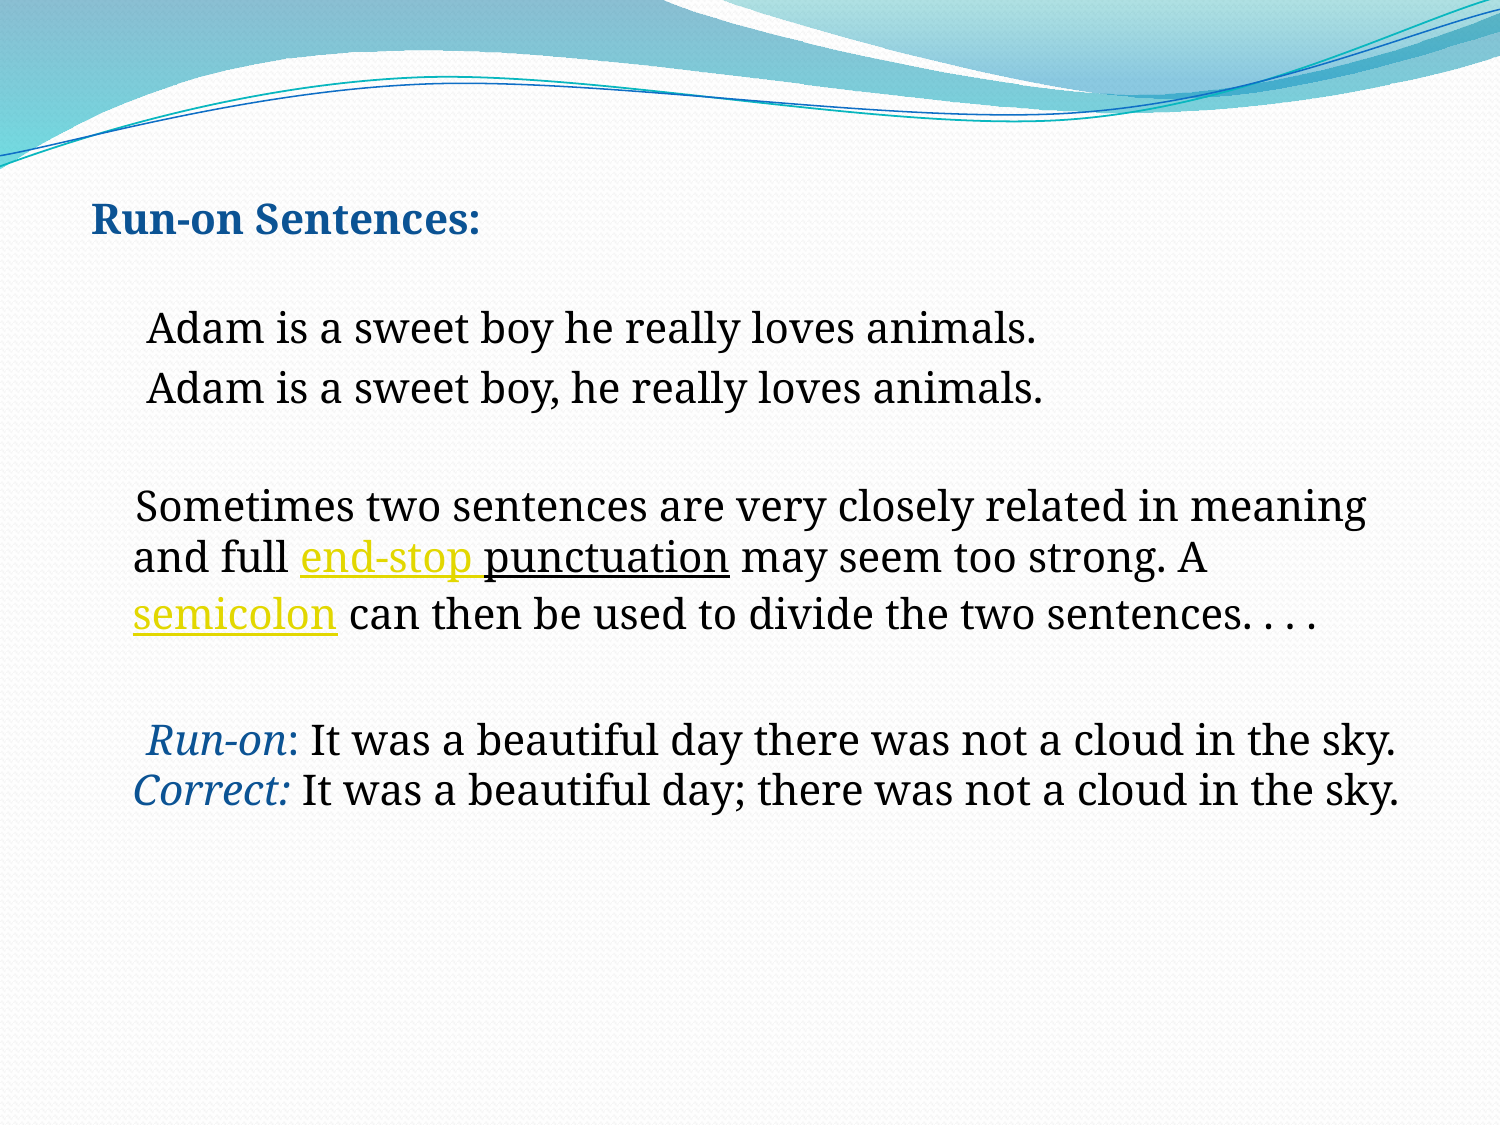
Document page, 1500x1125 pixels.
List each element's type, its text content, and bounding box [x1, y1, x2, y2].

list Run-on Sentences: Adam is a sweet boy he really loves animals. Adam is a sweet boy, he really loves animals. Sometimes two sentences are very closely related in meaning and full end-stop punctuation may seem too strong. A semicolon can then be used to divide the two sentences. . . . Run-on: It was a beautiful day there was not a cloud in the sky. Correct: It was a beautiful day; there was not a cloud in the sky. [76, 184, 1427, 845]
